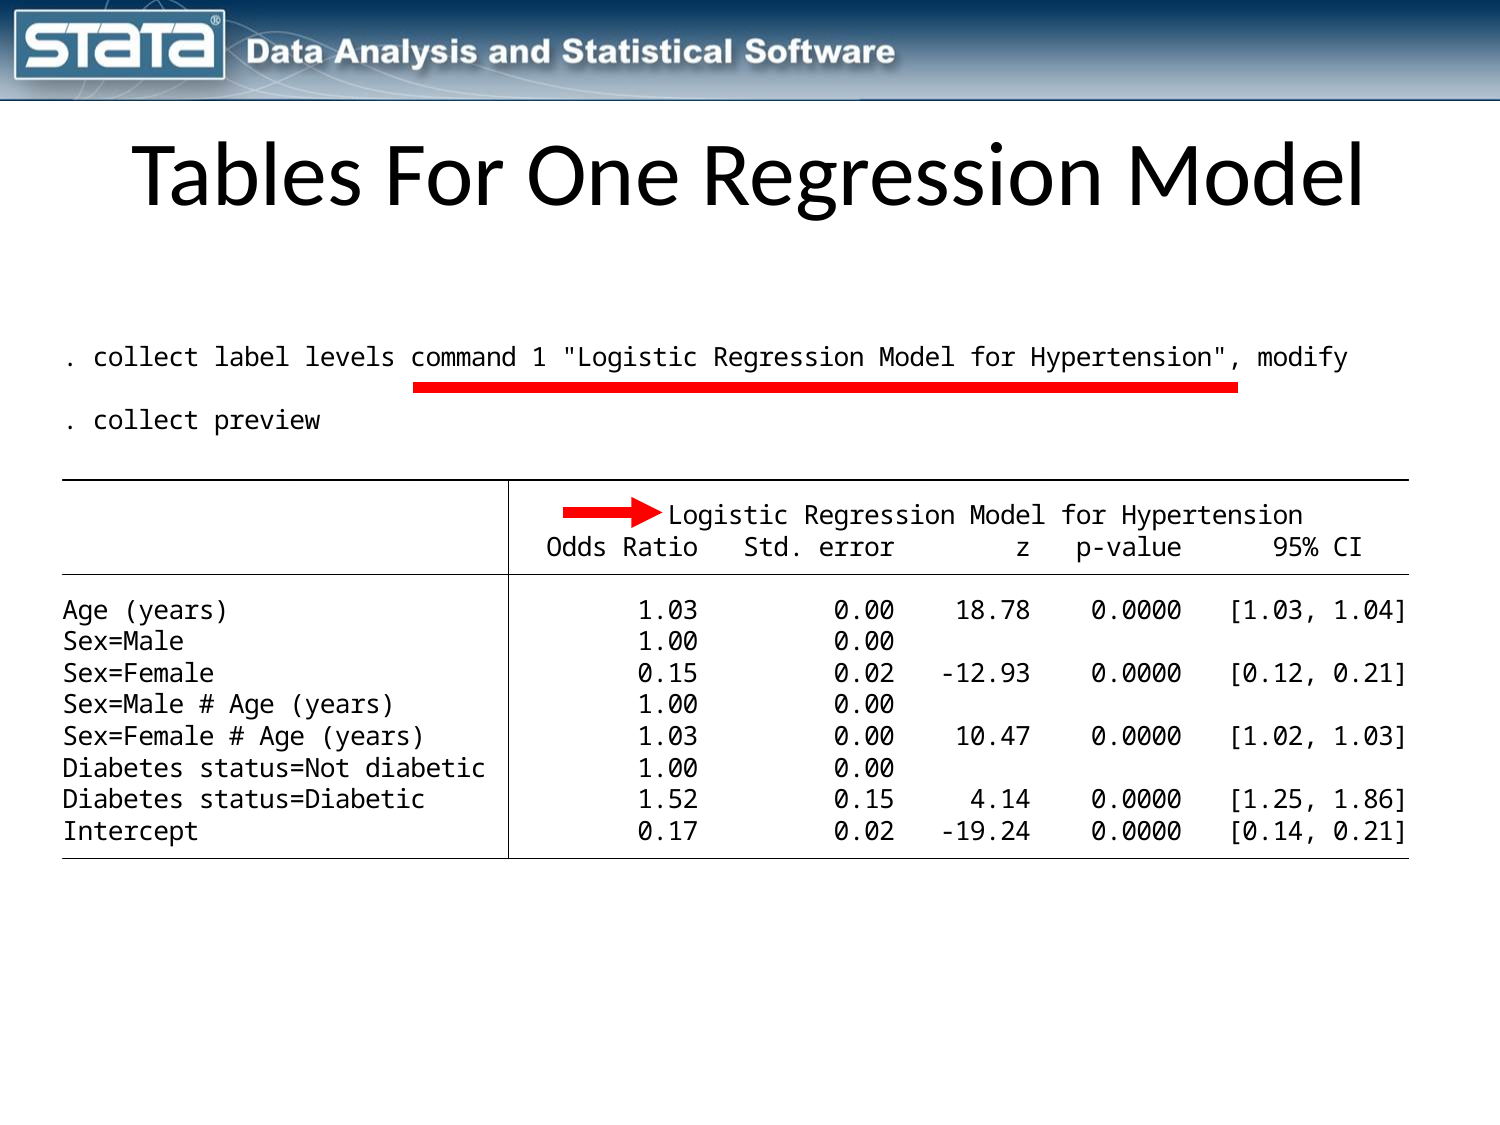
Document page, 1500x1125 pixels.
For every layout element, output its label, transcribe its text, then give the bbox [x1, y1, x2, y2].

picture [0, 0, 1500, 102]
picture [49, 338, 1427, 876]
title Tables For One Regression Model [0, 108, 1500, 238]
